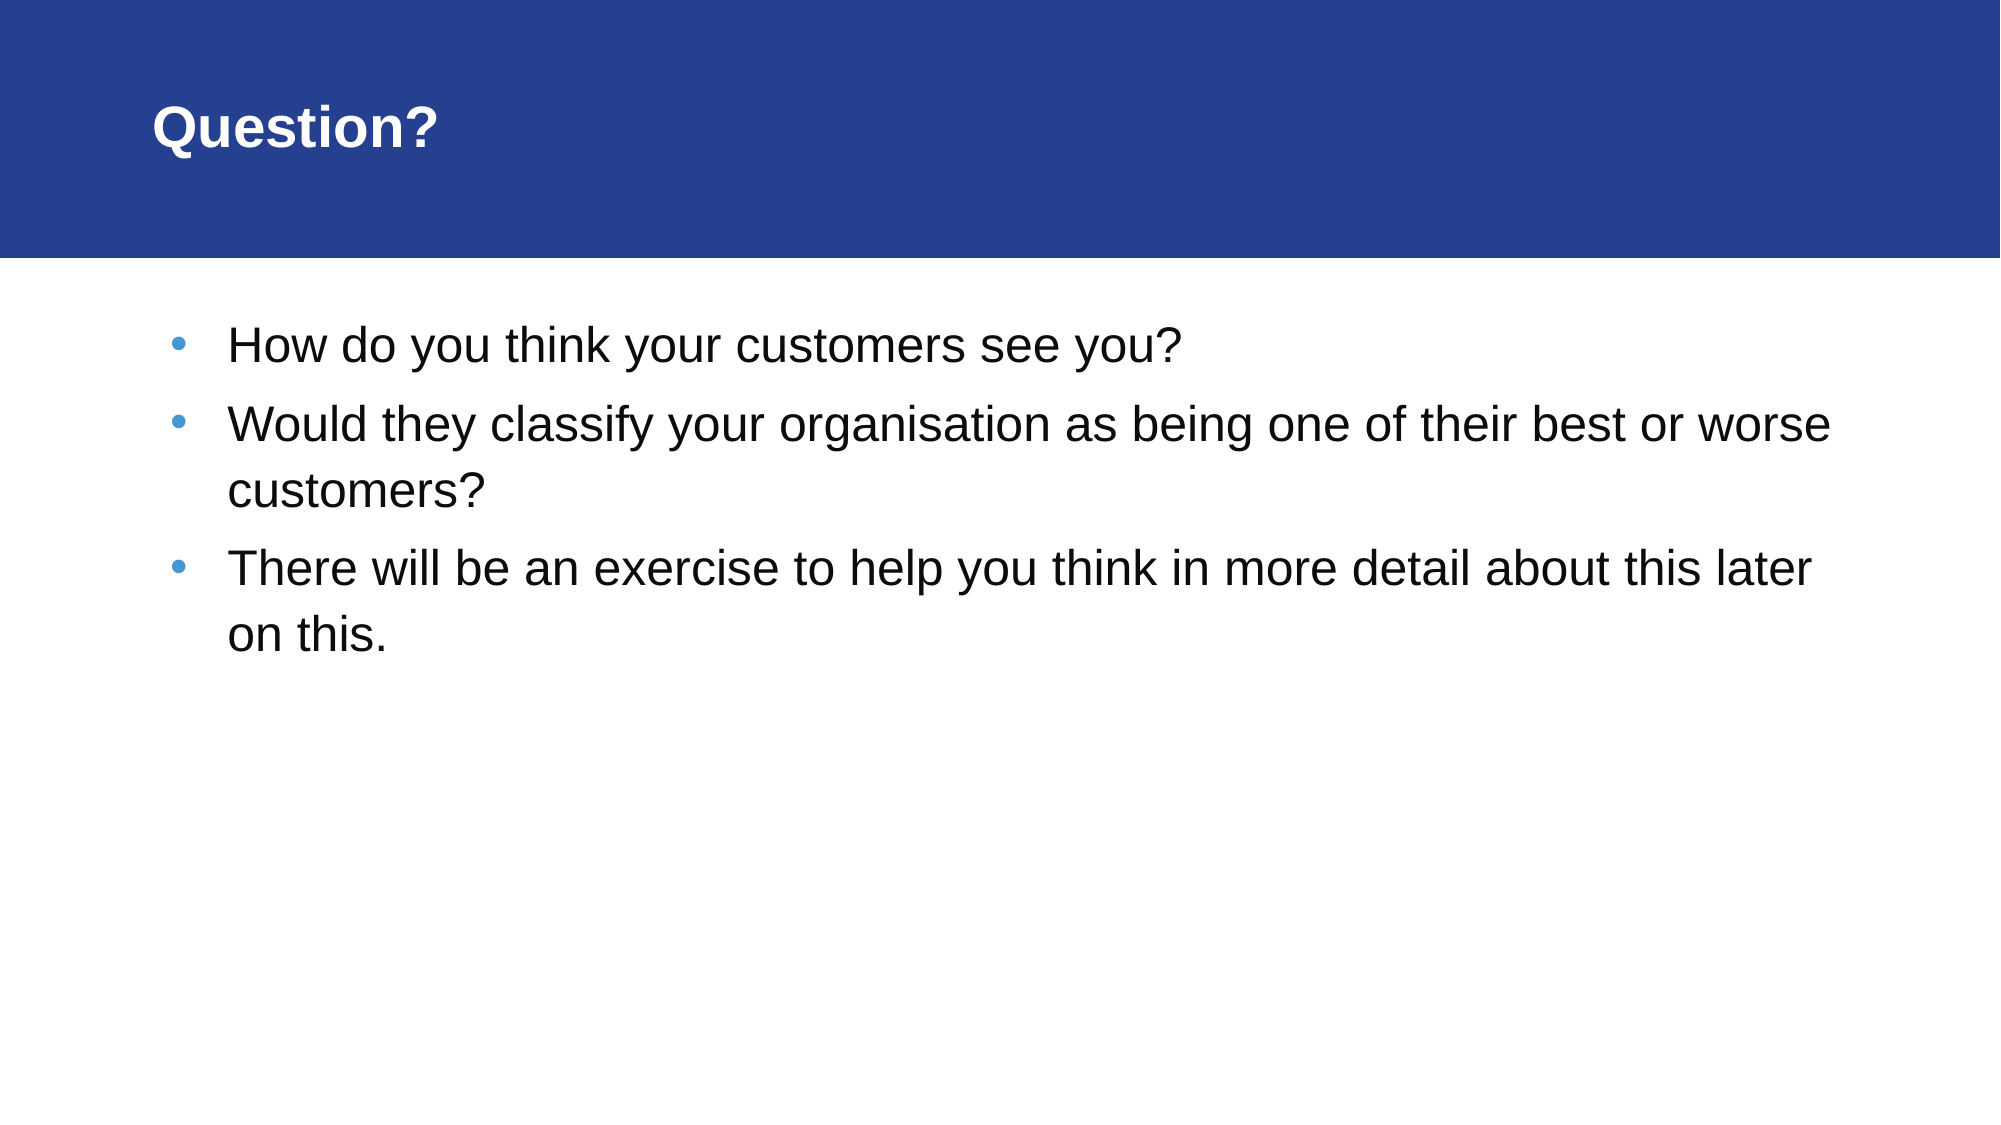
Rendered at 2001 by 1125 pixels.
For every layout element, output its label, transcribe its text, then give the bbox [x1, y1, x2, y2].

list How do you think your customers see you? Would they classify your organisation as being one of their best or worse customers? There will be an exercise to help you think in more detail about this later on this. [137, 299, 1863, 1025]
title Question? [137, 20, 1863, 238]
